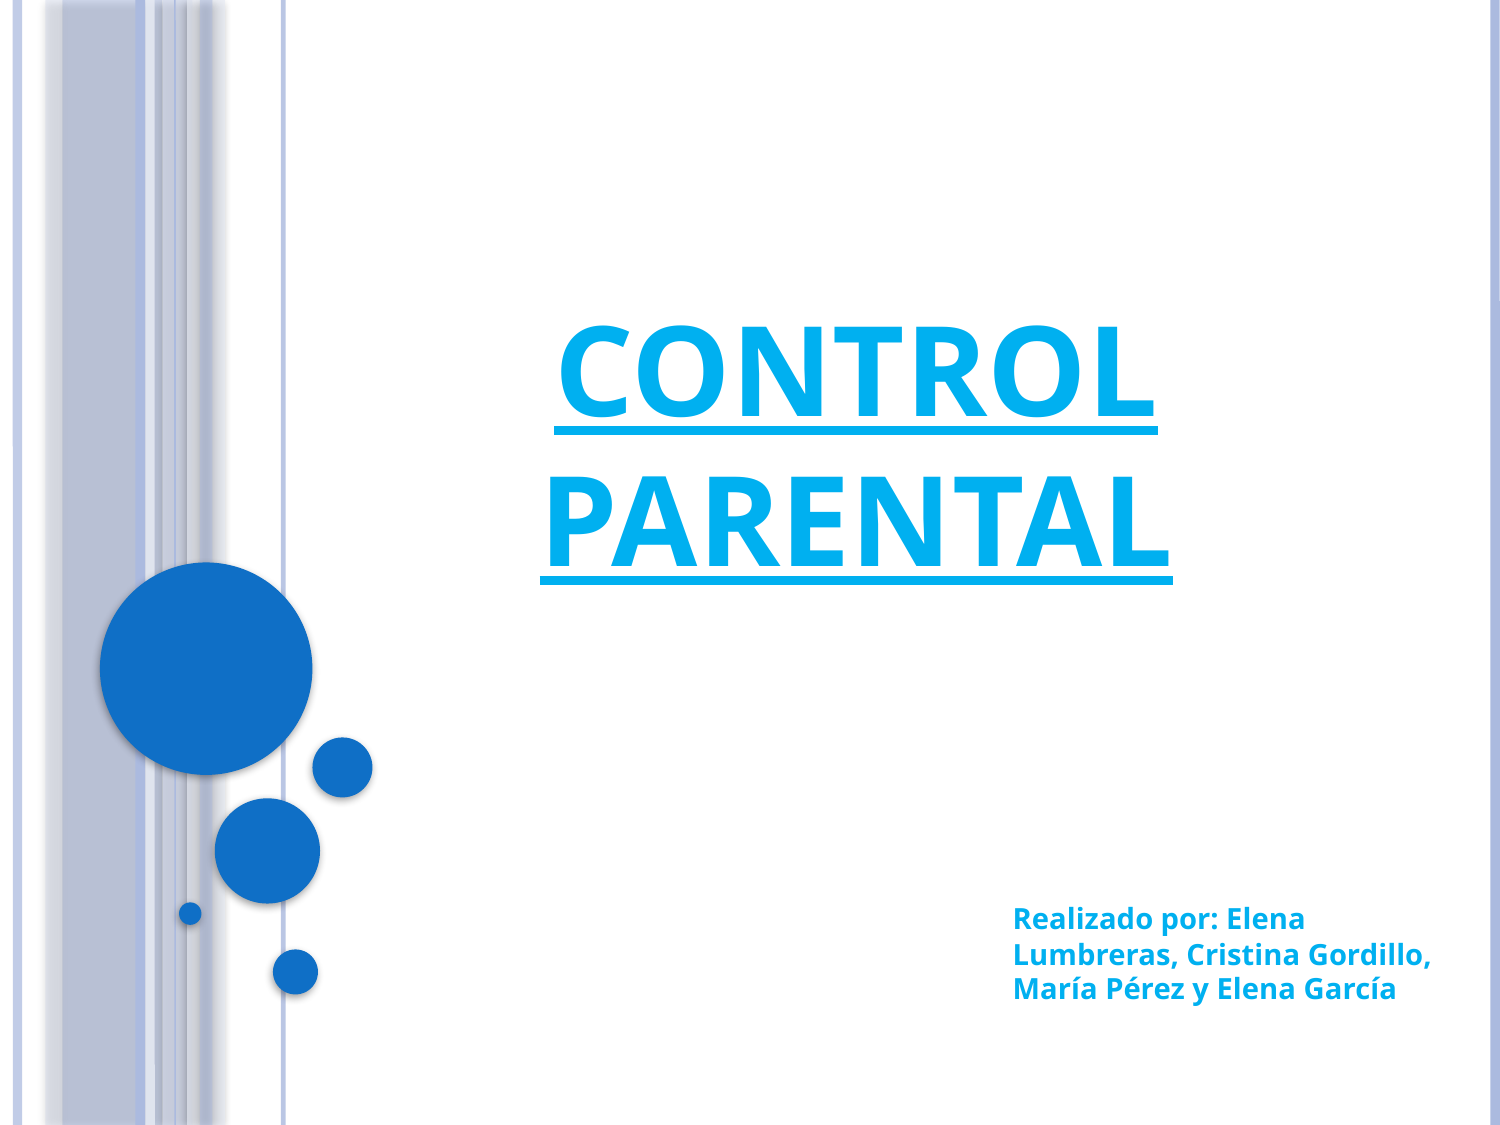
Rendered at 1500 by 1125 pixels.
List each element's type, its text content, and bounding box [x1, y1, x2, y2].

title Control parental [360, 349, 1353, 599]
subtitle Realizado por: Elena Lumbreras, Cristina Gordillo, María Pérez y Elena García [998, 893, 1459, 1034]
